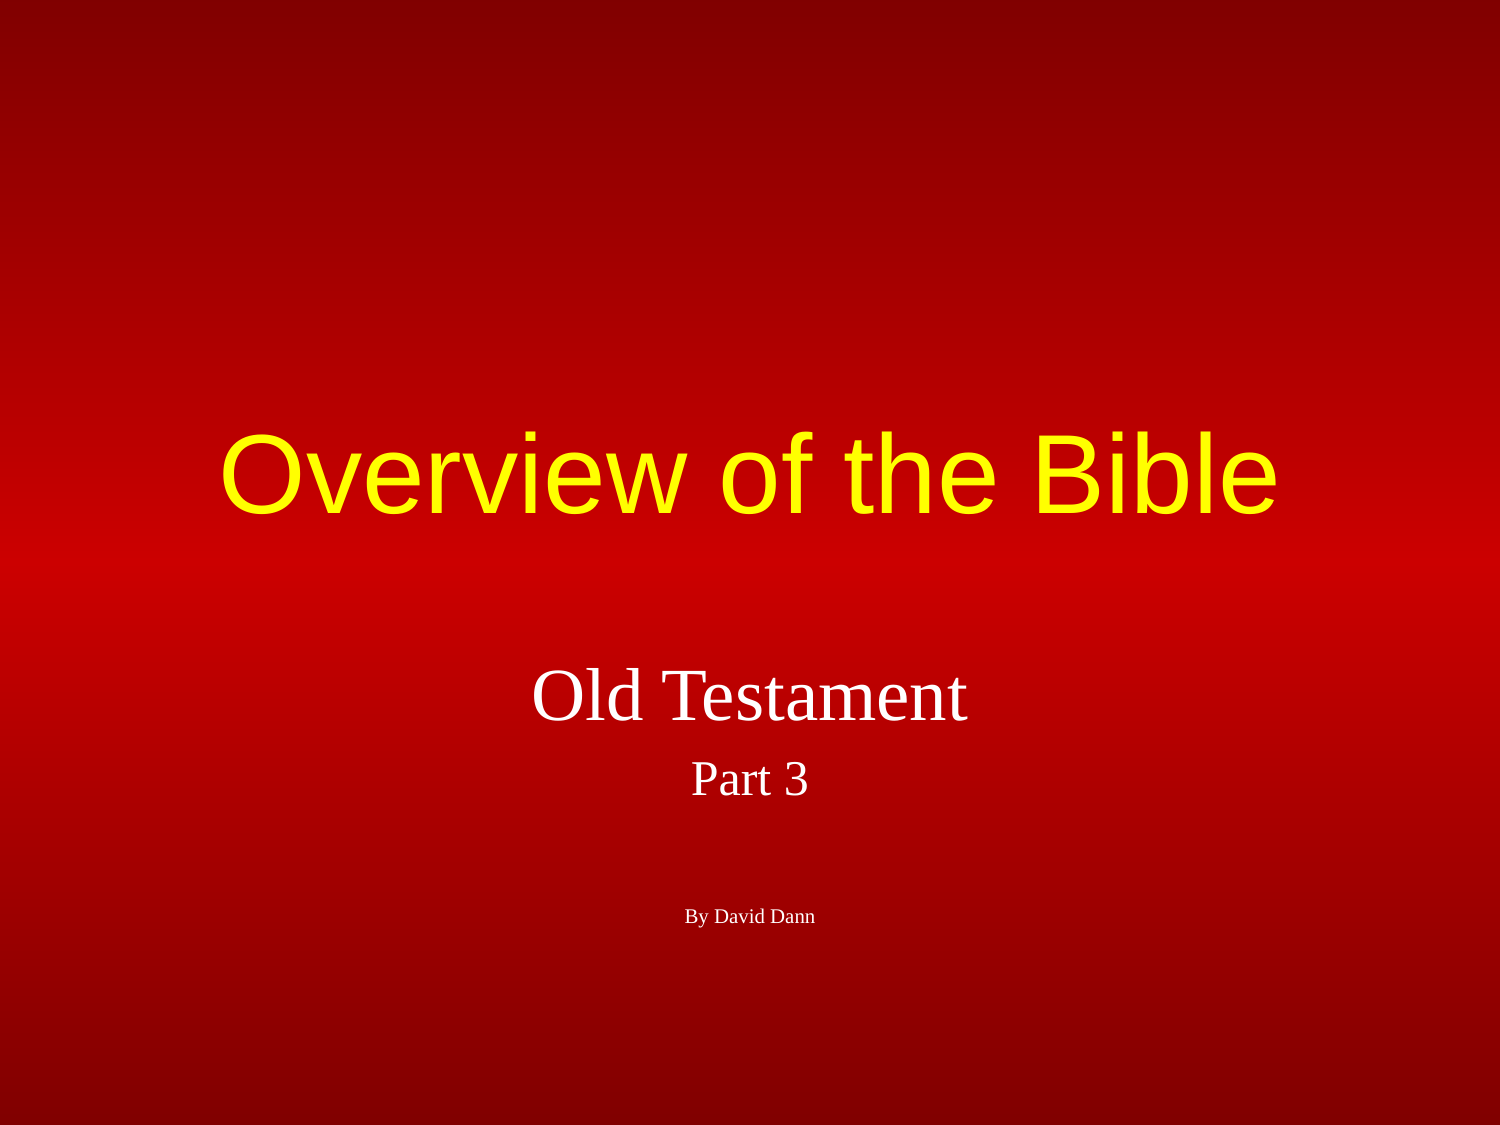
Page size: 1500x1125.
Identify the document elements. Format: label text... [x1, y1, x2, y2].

subtitle Old Testament Part 3 By David Dann [225, 637, 1275, 1075]
title Overview of the Bible [112, 375, 1388, 563]
